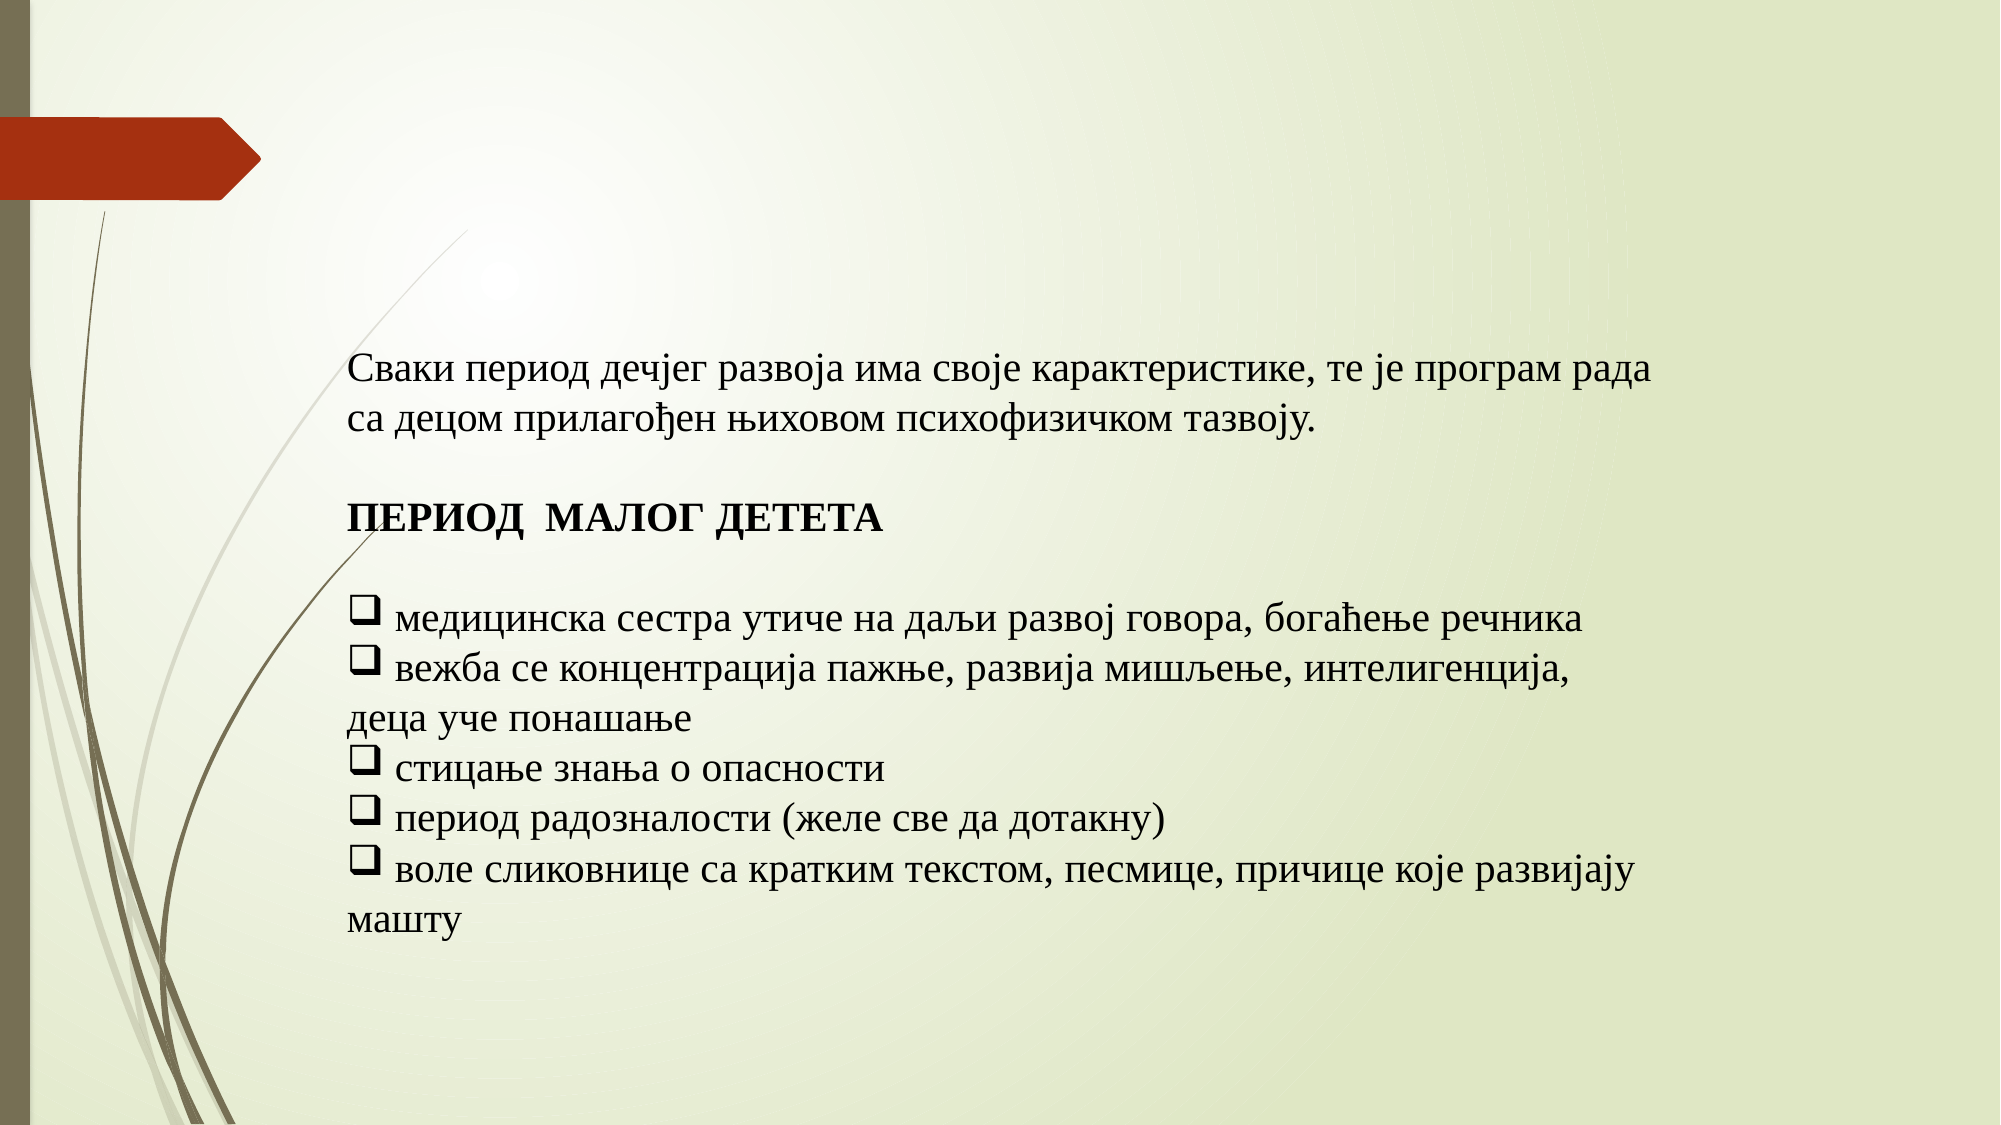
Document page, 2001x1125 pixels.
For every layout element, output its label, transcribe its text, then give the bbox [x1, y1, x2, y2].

text_box Сваки период дечјег развоја има своје карактеристике, те је програм рада са децом прилагођен њиховом психофизичком тазвоју. ПЕРИОД МАЛОГ ДЕТЕТА медицинска сестра утиче на даљи развој говора, богаћење речника вежба се концентрација пажње, развија мишљење, интелигенција, деца уче понашање стицање знања о опасности период радозналости (желе све да дотакну) воле сликовнице са кратким текстом, песмице, причице које развијају машту [332, 140, 1688, 1090]
